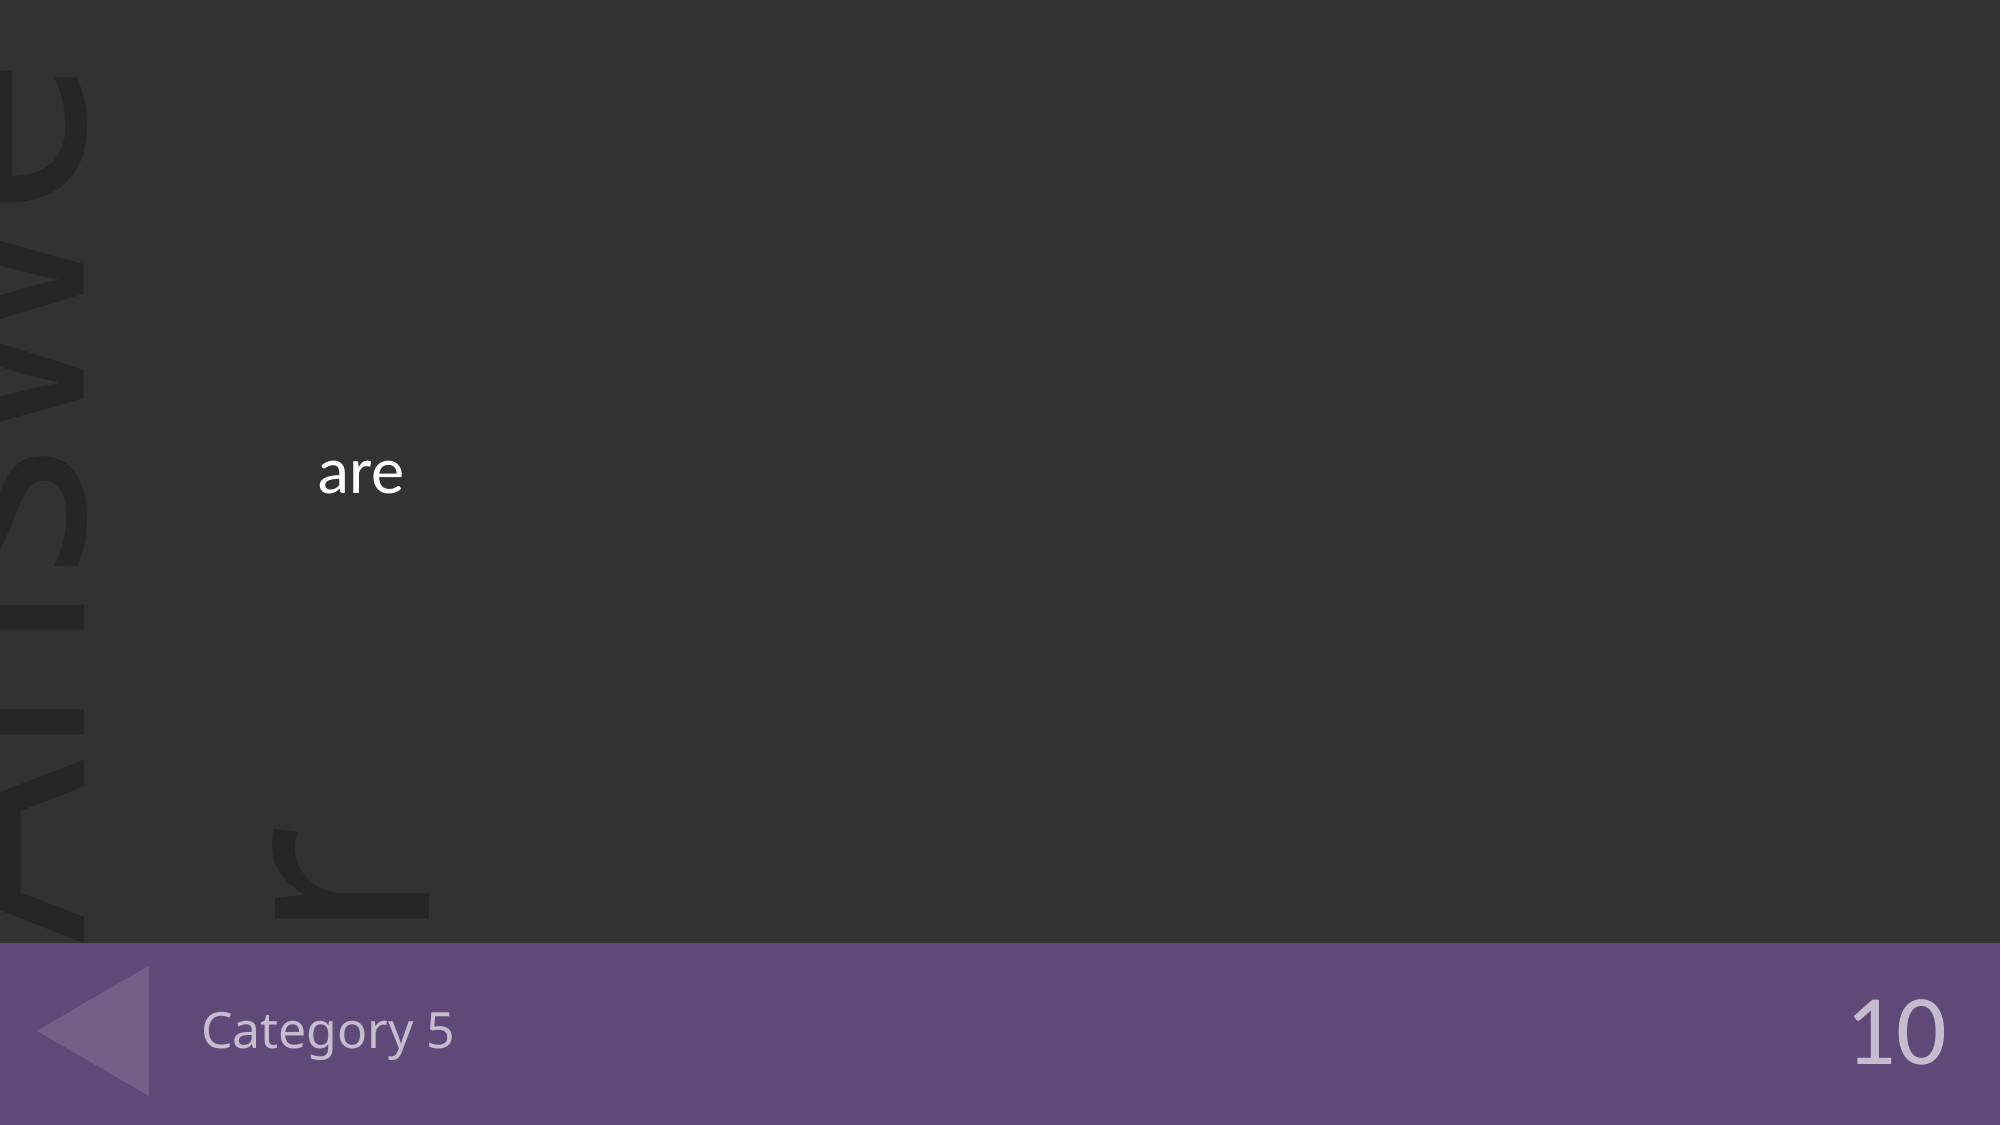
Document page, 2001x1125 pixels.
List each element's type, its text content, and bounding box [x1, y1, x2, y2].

title Category 5 [185, 967, 1494, 1097]
list are [302, 307, 1760, 636]
list 10 [1494, 967, 1963, 1097]
